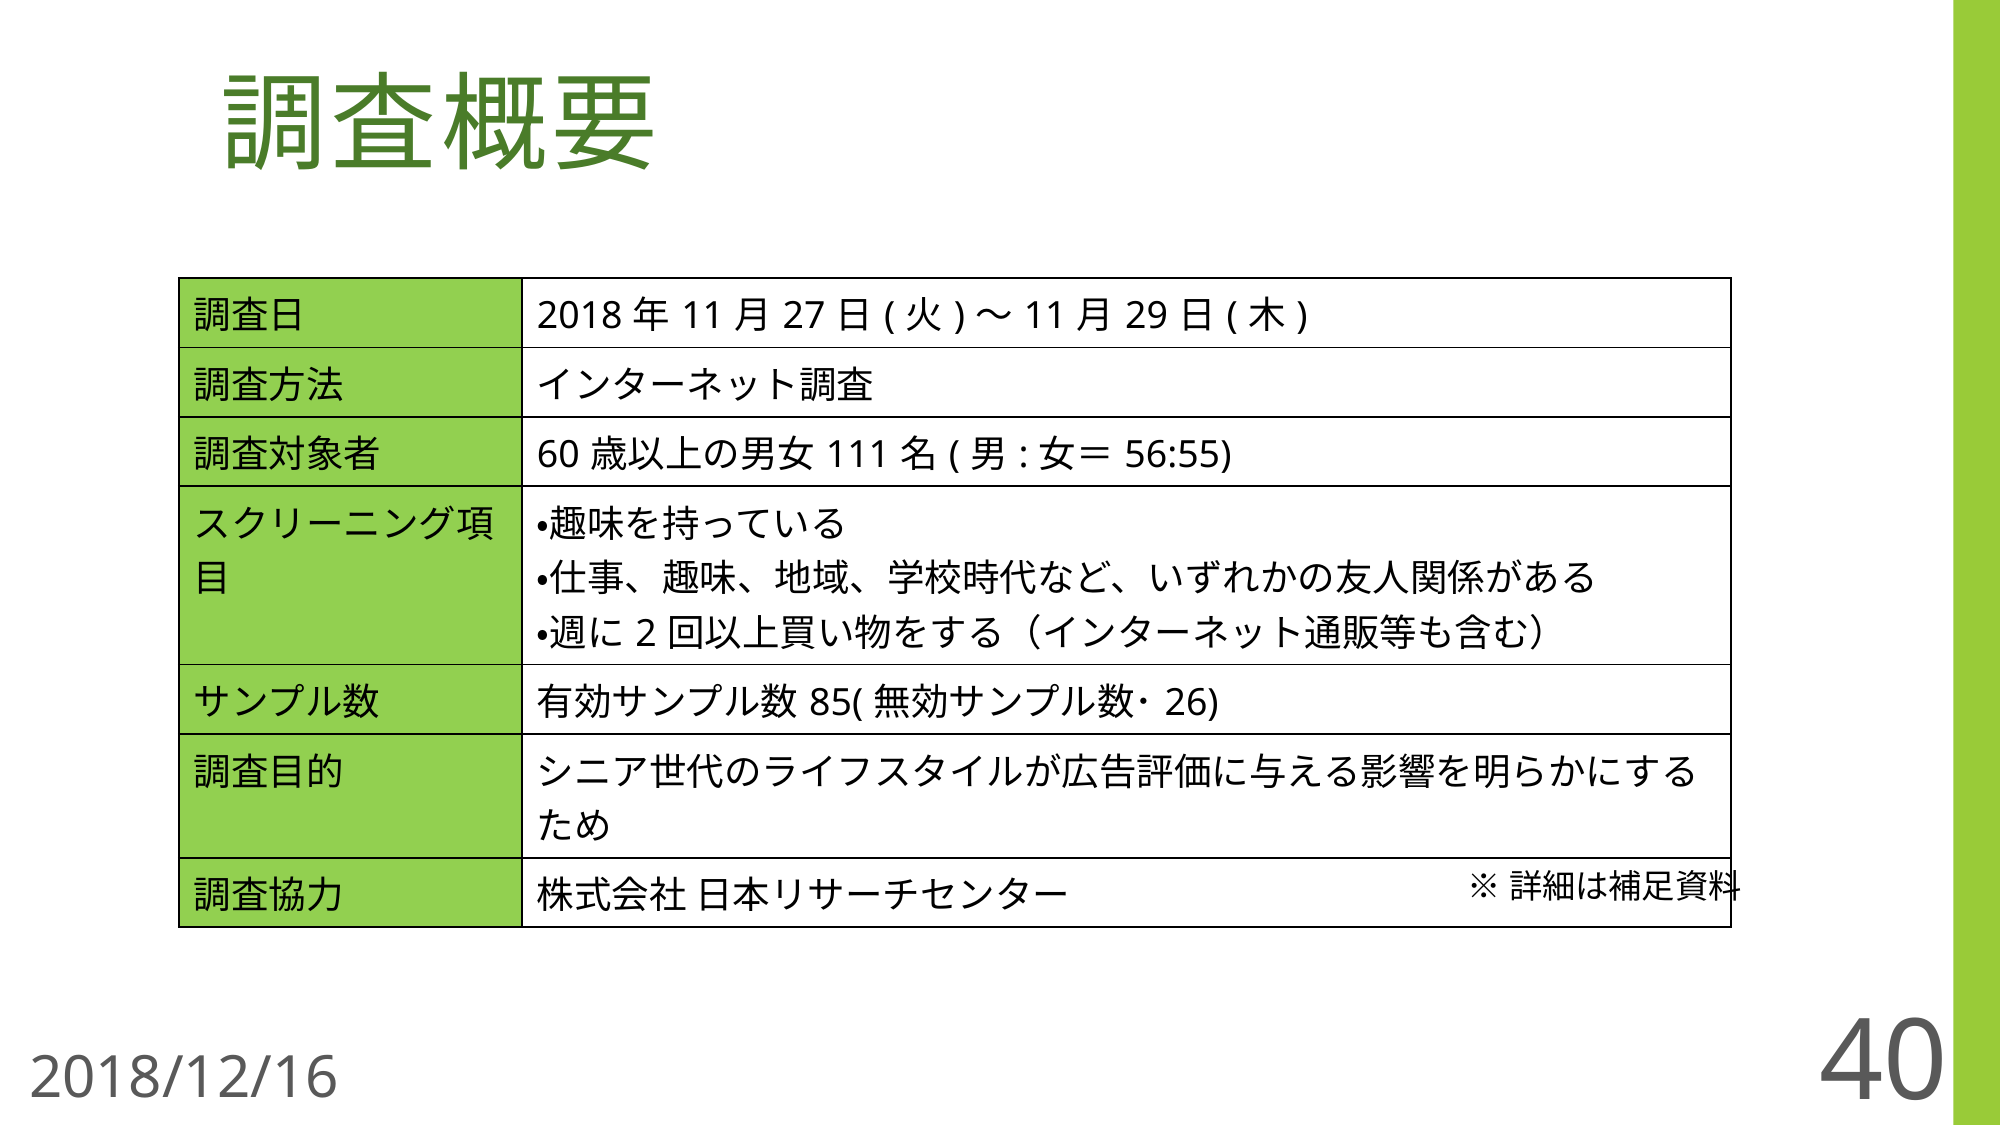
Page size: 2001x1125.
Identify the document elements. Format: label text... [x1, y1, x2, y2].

text_box ※詳細は補足資料 [1453, 857, 1767, 913]
table_cell 調査協力 [180, 859, 521, 926]
table_cell 60歳以上の男女111名(男:女＝56:55) [523, 418, 1730, 485]
table_header 調査日 [180, 279, 521, 347]
table_cell 調査対象者 [180, 418, 521, 485]
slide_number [14, 1045, 397, 1103]
table_cell ・趣味を持っている ・仕事、趣味、地域、学校時代など、いずれかの友人関係がある ・週に2回以上買い物をする（インターネット通販等も含む） [523, 487, 1730, 664]
title 調査概要 [205, 62, 1875, 308]
slide_number 40 [1500, 1035, 1963, 1093]
table_cell 株式会社 日本リサーチセンター [523, 859, 1730, 926]
table_cell シニア世代のライフスタイルが広告評価に与える影響を明らかにするため [523, 735, 1730, 857]
table_cell インターネット調査 [523, 348, 1730, 416]
table_cell 調査方法 [180, 348, 521, 416]
table_cell サンプル数 [180, 665, 521, 733]
table_cell 調査目的 [180, 735, 521, 857]
table_cell スクリーニング項目 [180, 487, 521, 664]
table_header 2018年11月27日(火)～11月29日(木) [523, 279, 1730, 347]
table_cell 有効サンプル数85(無効サンプル数･26) [523, 665, 1730, 733]
